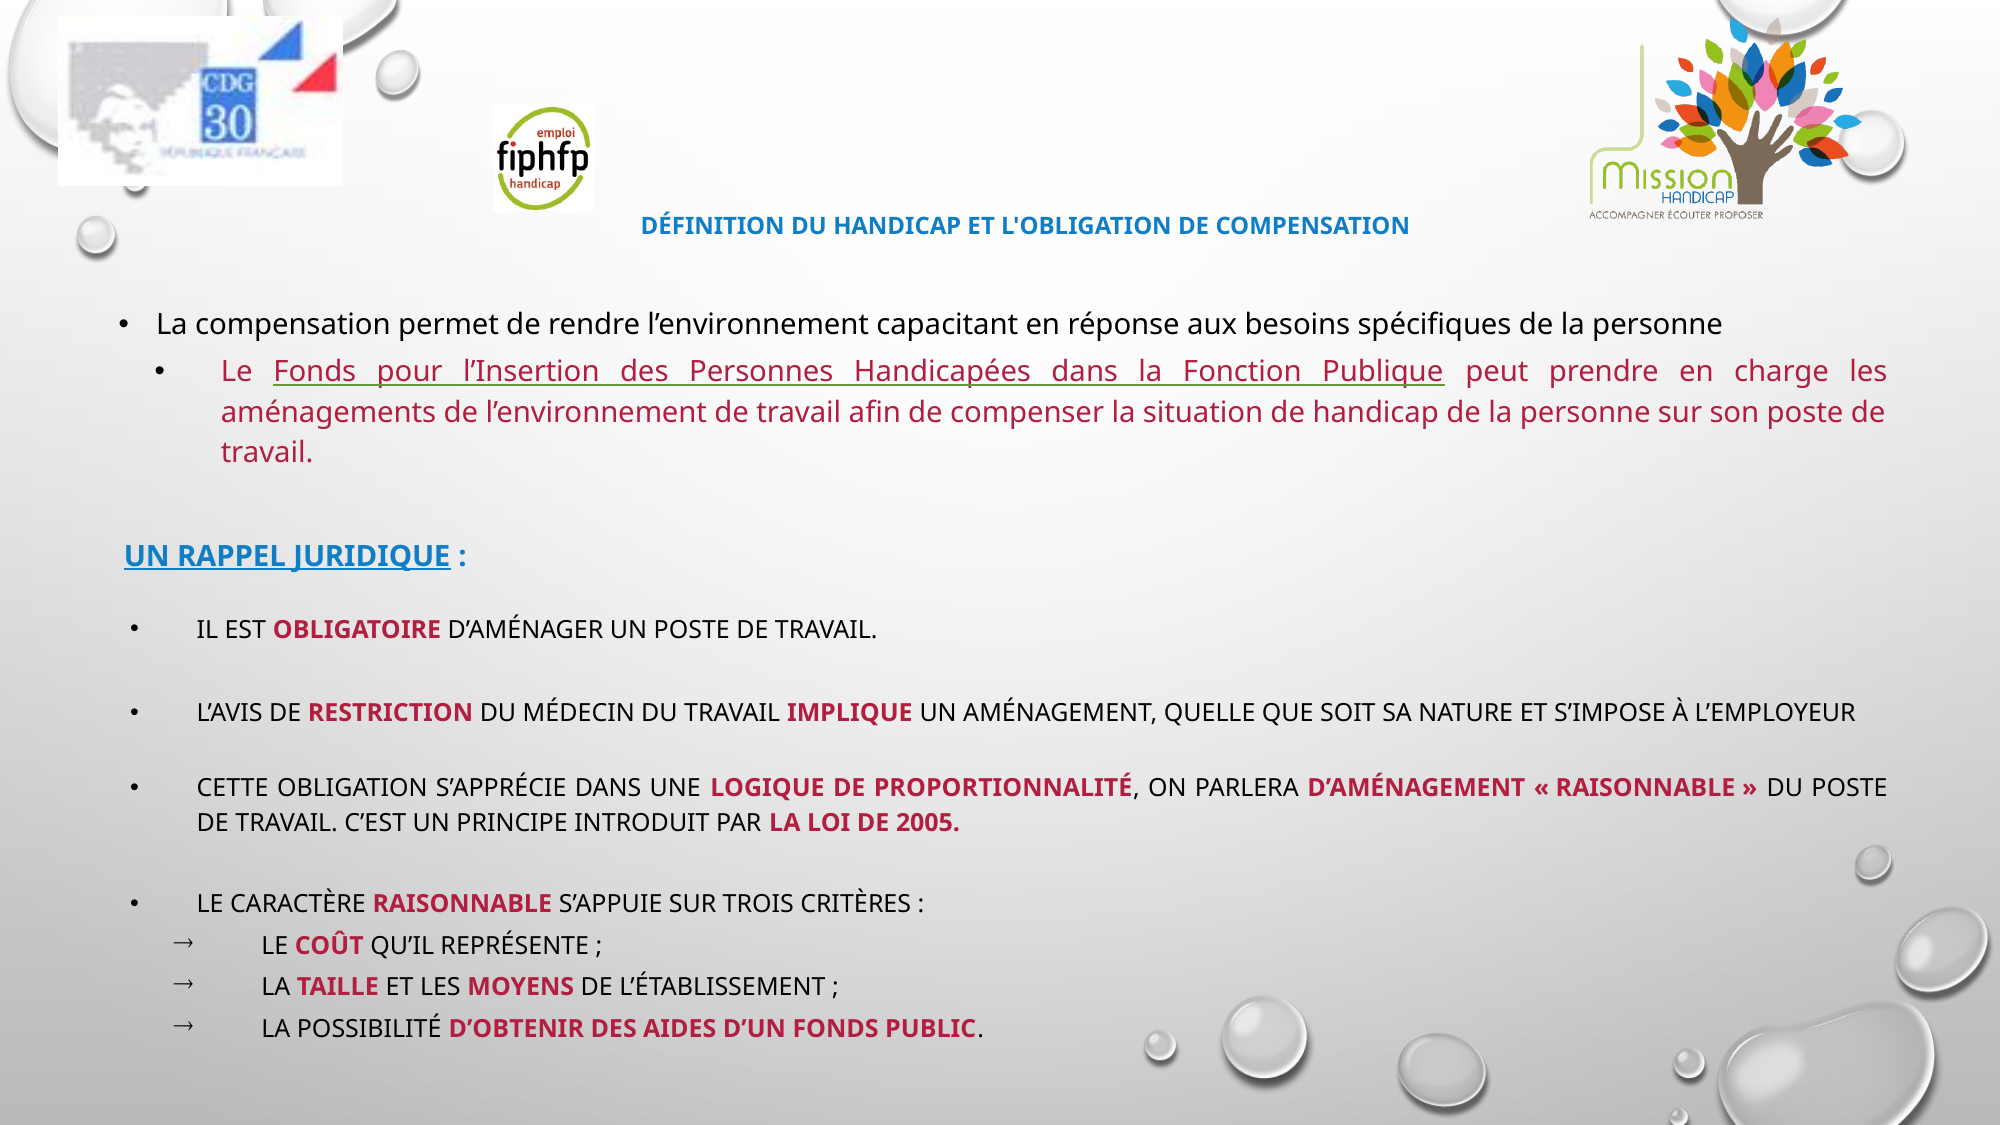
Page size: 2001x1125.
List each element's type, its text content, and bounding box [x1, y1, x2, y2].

title Définition du handicap et l'obligation de compensation [200, 101, 1851, 292]
list La compensation permet de rendre l’environnement capacitant en réponse aux besoins spécifiques de la personne Le Fonds pour l’Insertion des Personnes Handicapées dans la Fonction Publique peut prendre en charge les aménagements de l’environnement de travail afin de compenser la situation de handicap de la personne sur son poste de travail. Un rappel juridique : Il est obligatoire d’aménager un poste de travail. L’avis de restriction du médecin du travail implique un aménagement, quelle que soit sa nature et s’impose à l’employeur Cette obligation s’apprécie dans une logique de proportionnalité, on parlera d’aménagement « raisonnable » du poste de travail. C’est un principe introduit par la loi de 2005. Le caractère raisonnable s’appuie sur trois critères : Le coût qu’il représente ; La taille et les moyens de l’établissement ; La possibilité d’obtenir des aides d’un fonds public. [103, 292, 1903, 1089]
picture [0, 0, 2000, 1125]
